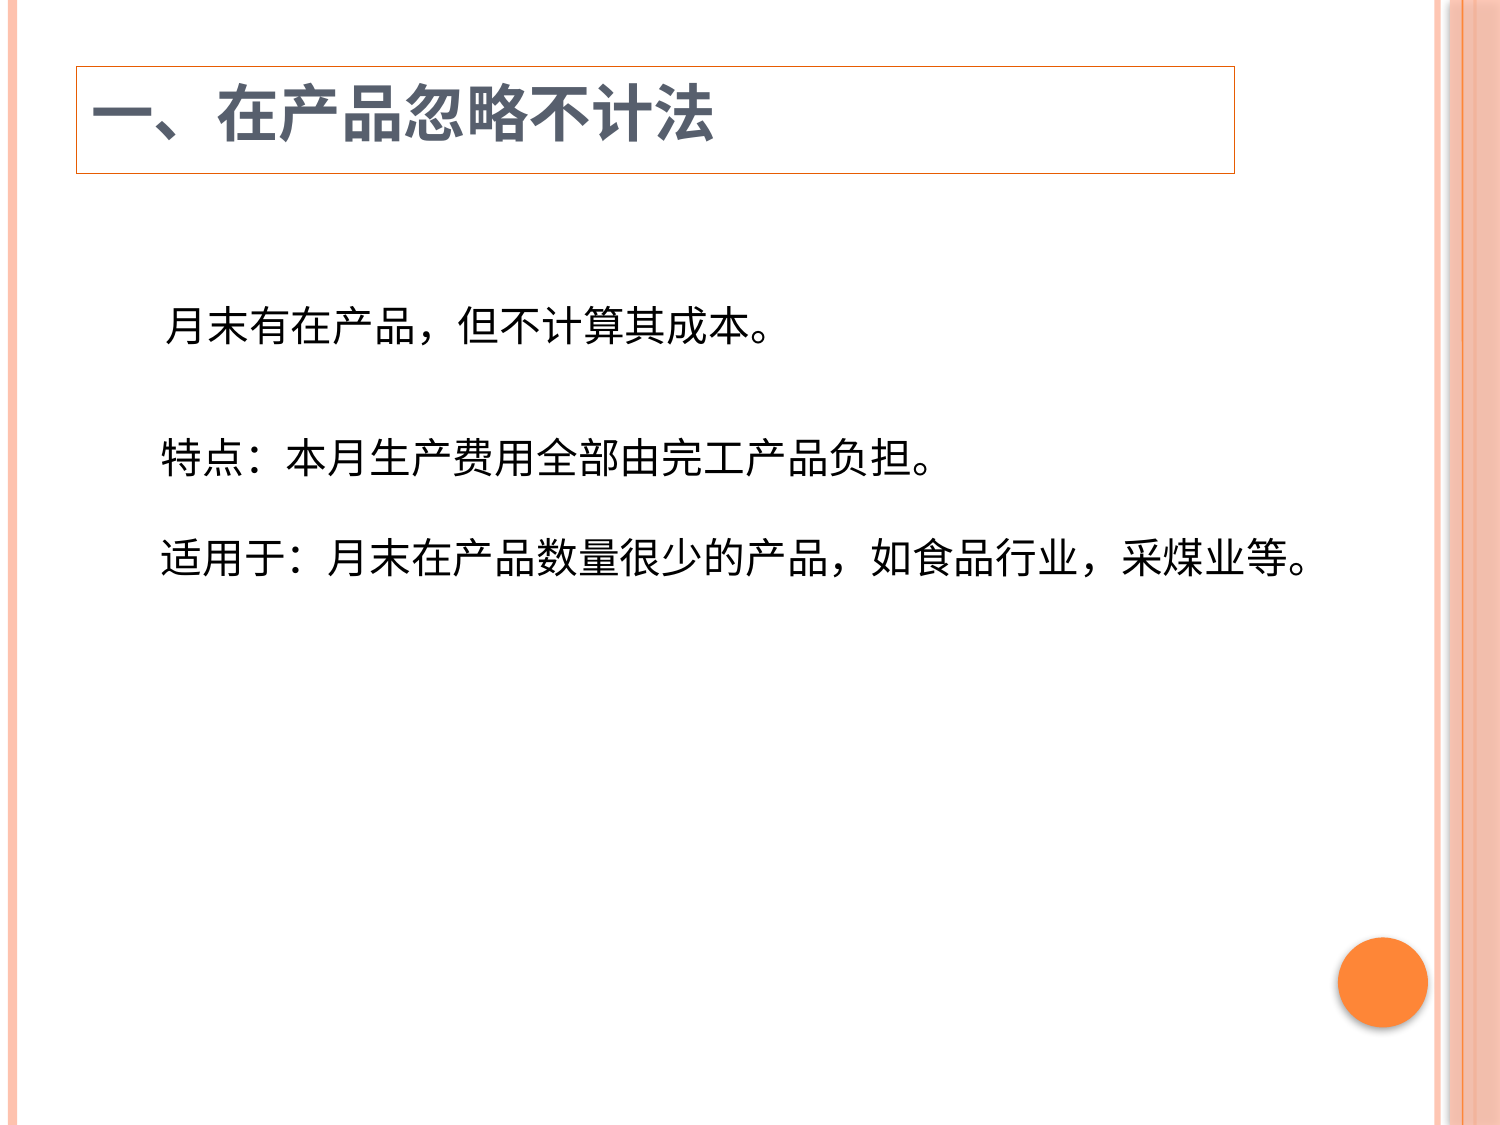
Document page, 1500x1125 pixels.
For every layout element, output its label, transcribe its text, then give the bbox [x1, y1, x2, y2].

text_box 月末有在产品，但不计算其成本。 [85, 267, 1279, 357]
text_box 特点：本月生产费用全部由完工产品负担。 适用于：月末在产品数量很少的产品，如食品行业，采煤业等。 [76, 374, 1388, 590]
text_box 一、在产品忽略不计法 [76, 66, 1235, 174]
